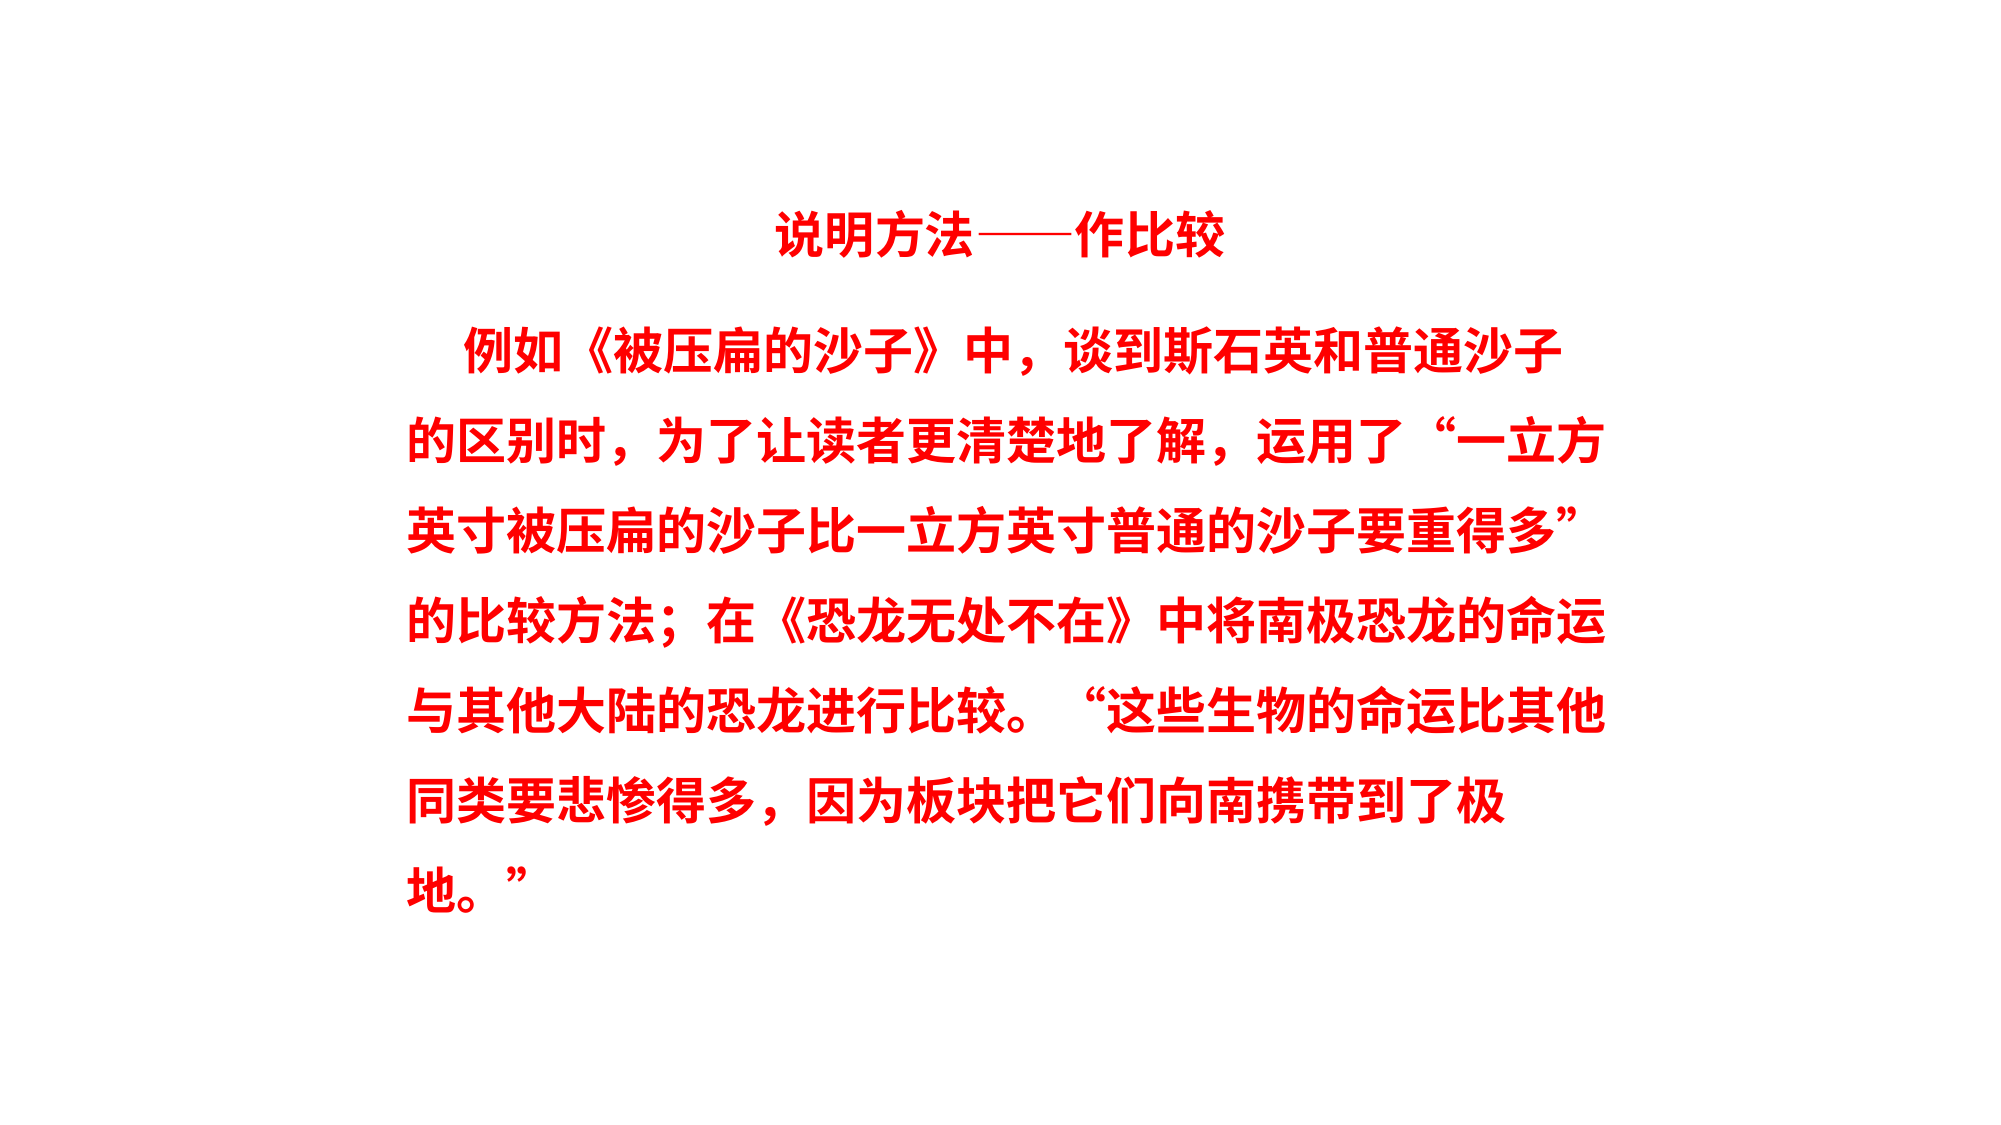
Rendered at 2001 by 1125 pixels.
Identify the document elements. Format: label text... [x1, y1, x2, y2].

text_box 例如《被压扁的沙子》中，谈到斯石英和普通沙子的区别时，为了让读者更清楚地了解，运用了“一立方英寸被压扁的沙子比一立方英寸普通的沙子要重得多”的比较方法；在《恐龙无处不在》中将南极恐龙的命运与其他大陆的恐龙进行比较。“这些生物的命运比其他同类要悲惨得多，因为板块把它们向南携带到了极地。” [391, 281, 1626, 927]
text_box 说明方法——作比较 [676, 195, 1324, 271]
